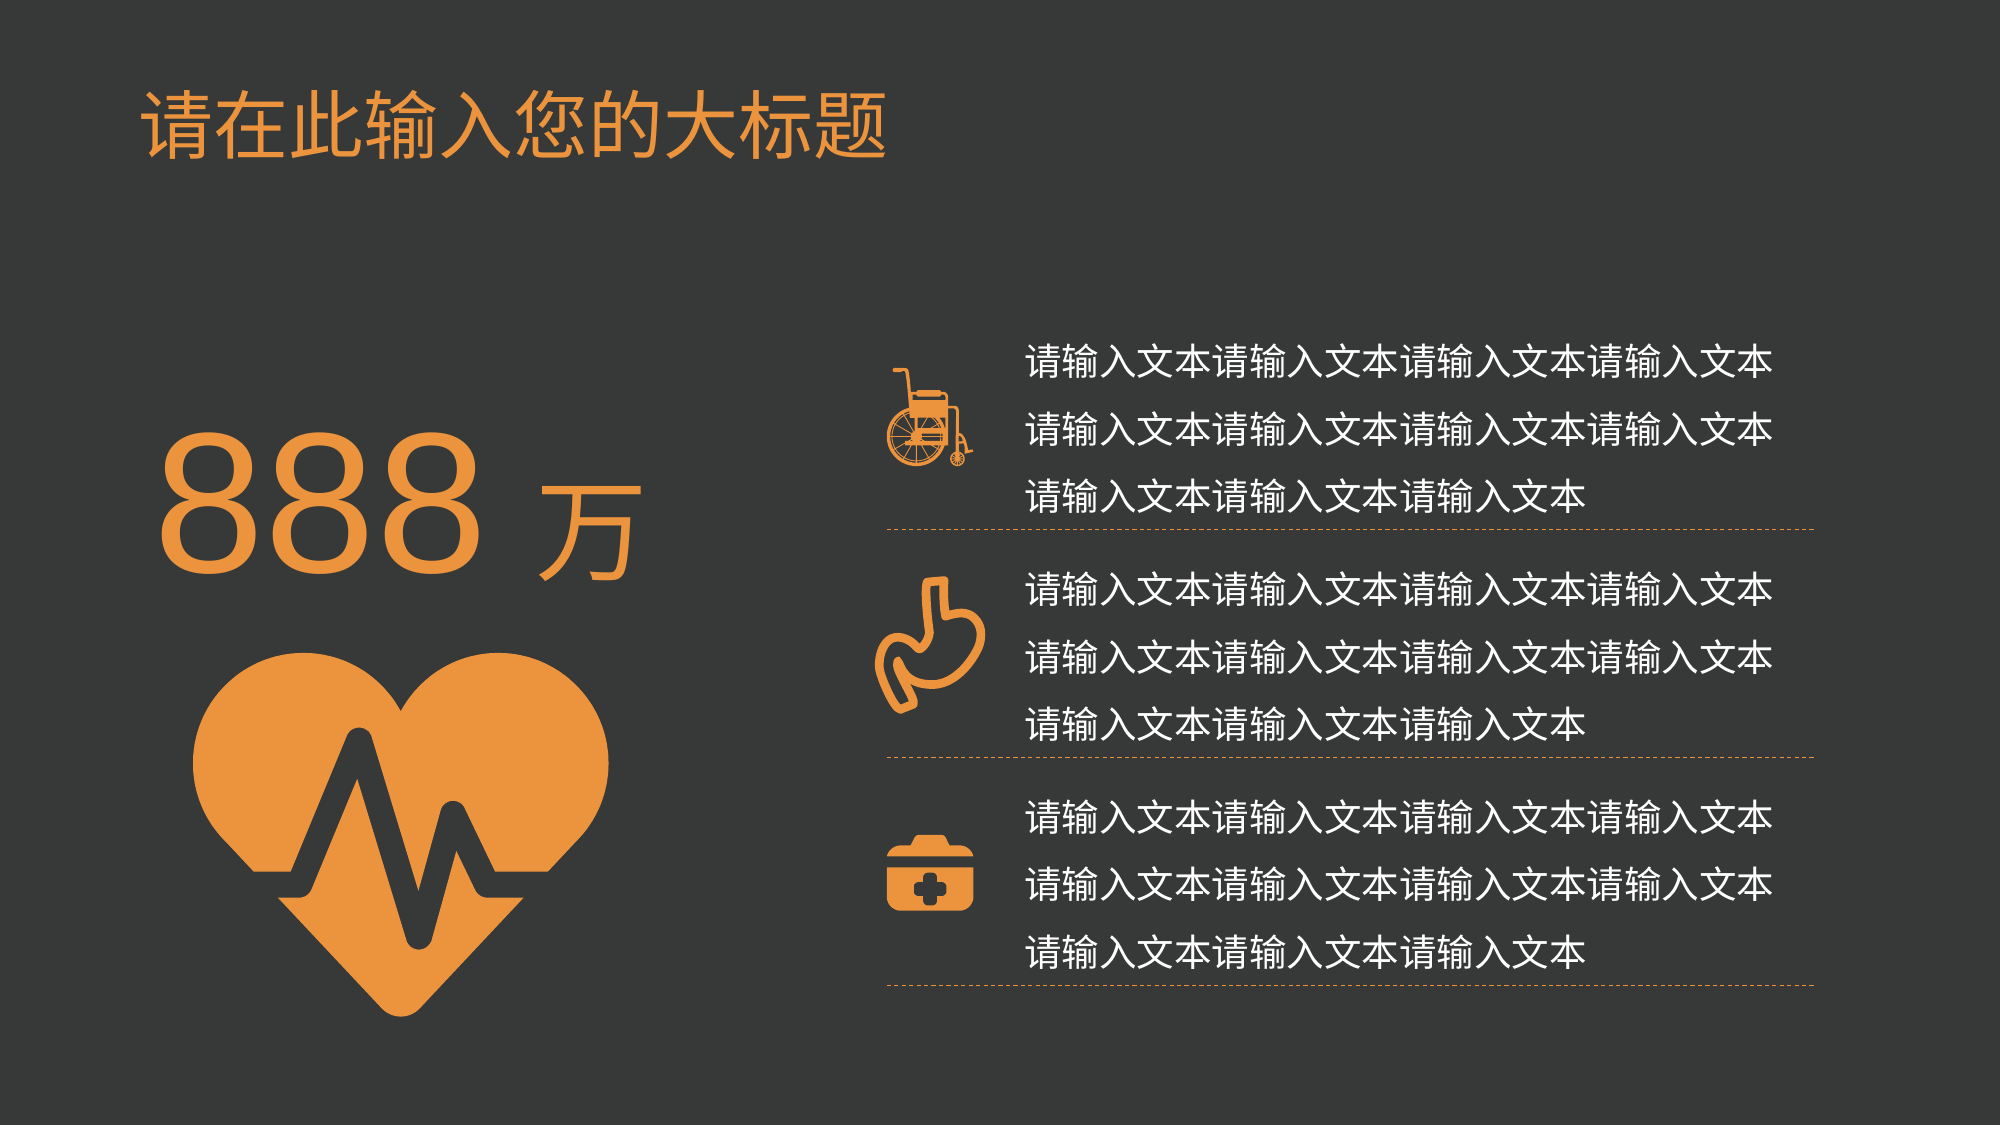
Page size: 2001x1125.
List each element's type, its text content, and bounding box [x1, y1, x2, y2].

text_box 请输入文本请输入文本请输入文本请输入文本请输入文本请输入文本请输入文本请输入文本请输入文本请输入文本请输入文本 [1009, 311, 1820, 523]
text_box [886, 367, 974, 467]
text_box [192, 652, 609, 891]
text_box [277, 778, 524, 1017]
title 请在此输入您的大标题 [123, 59, 1876, 200]
text_box 请输入文本请输入文本请输入文本请输入文本请输入文本请输入文本请输入文本请输入文本请输入文本请输入文本请输入文本 [1009, 767, 1820, 979]
text_box [886, 867, 974, 911]
text_box [886, 834, 974, 857]
text_box 888万 [121, 372, 681, 613]
text_box [874, 576, 986, 714]
text_box 请输入文本请输入文本请输入文本请输入文本请输入文本请输入文本请输入文本请输入文本请输入文本请输入文本请输入文本 [1009, 539, 1820, 751]
